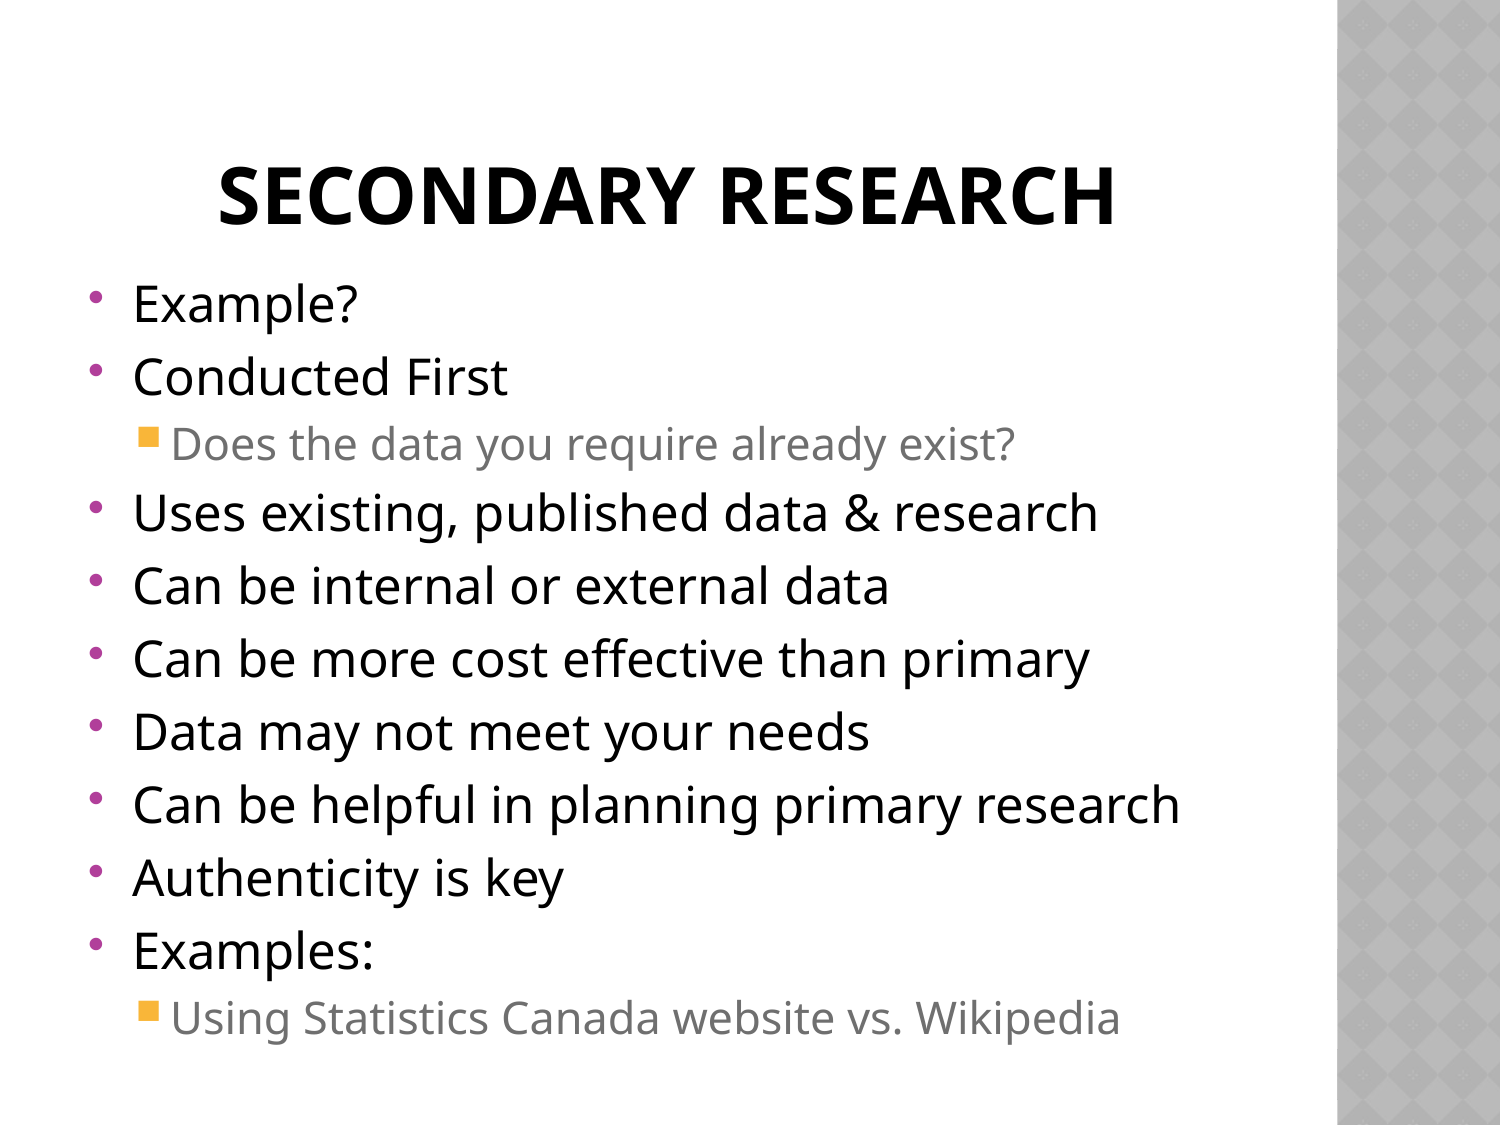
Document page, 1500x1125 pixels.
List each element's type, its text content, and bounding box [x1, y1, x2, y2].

title Secondary Research [75, 52, 1263, 240]
list Example? Conducted First Does the data you require already exist? Uses existing, published data & research Can be internal or external data Can be more cost effective than primary Data may not meet your needs Can be helpful in planning primary research Authenticity is key Examples: Using Statistics Canada website vs. Wikipedia [75, 264, 1263, 1059]
